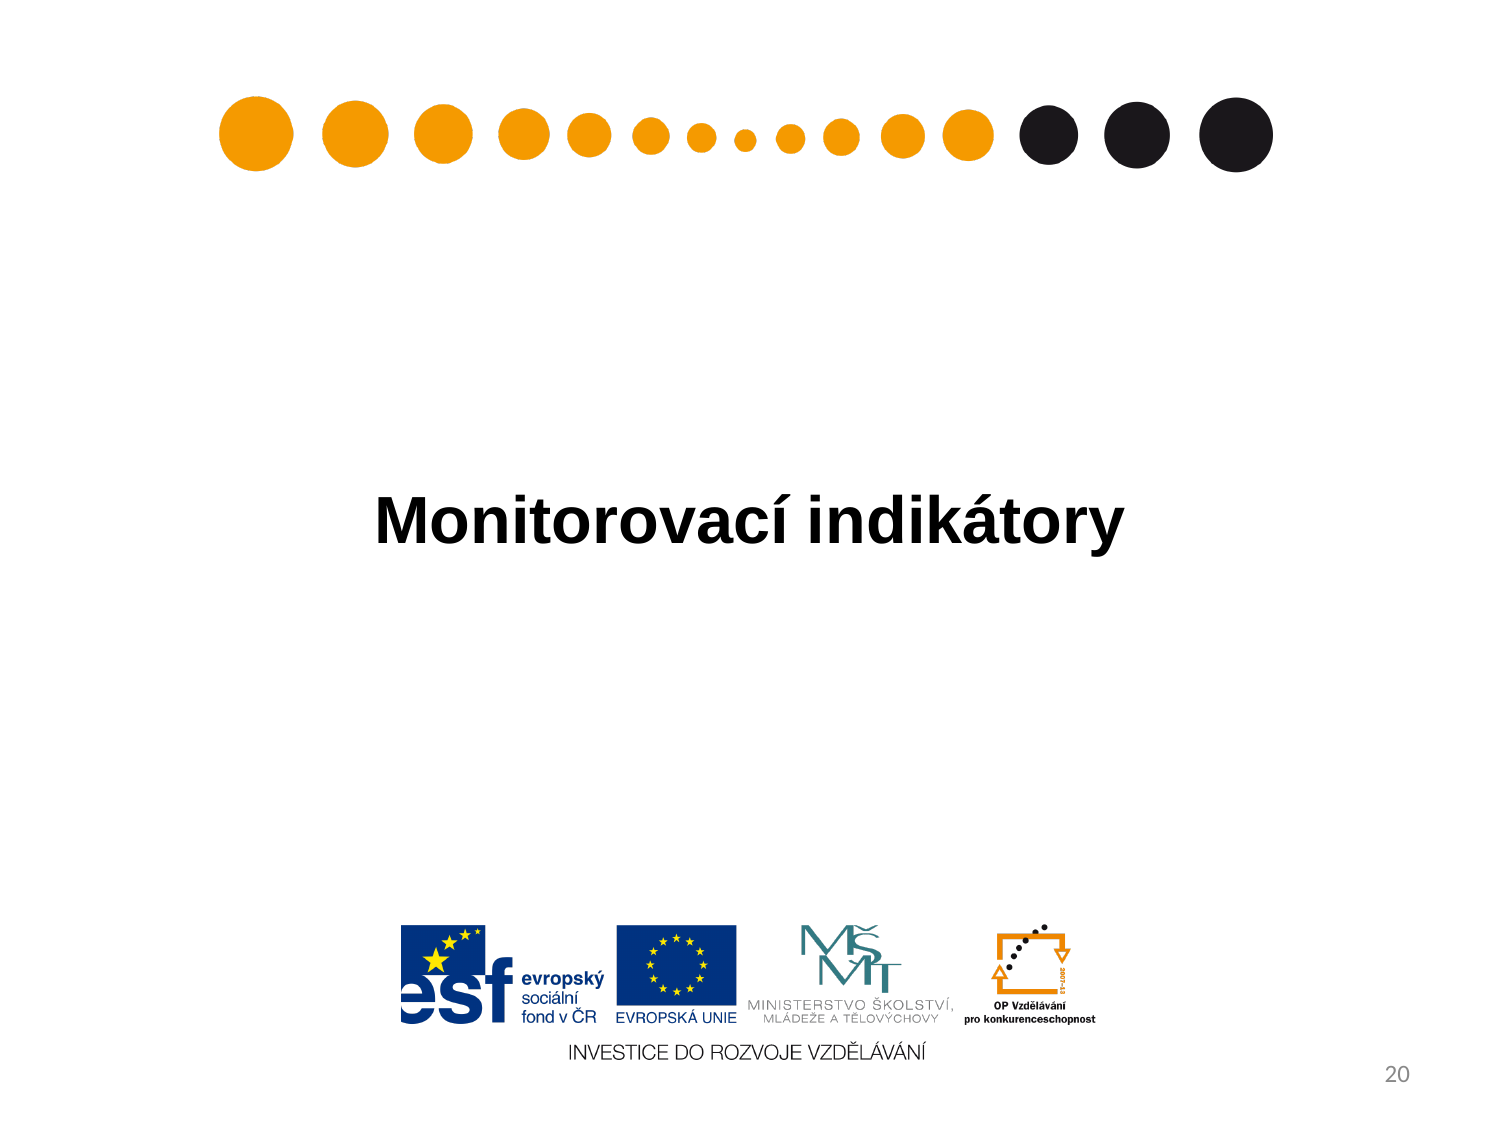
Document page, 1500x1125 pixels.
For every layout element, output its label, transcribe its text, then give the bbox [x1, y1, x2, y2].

slide_number 20 [1074, 1042, 1425, 1103]
picture [399, 922, 1100, 1061]
picture [215, 93, 1275, 176]
title Monitorovací indikátory [112, 396, 1388, 638]
